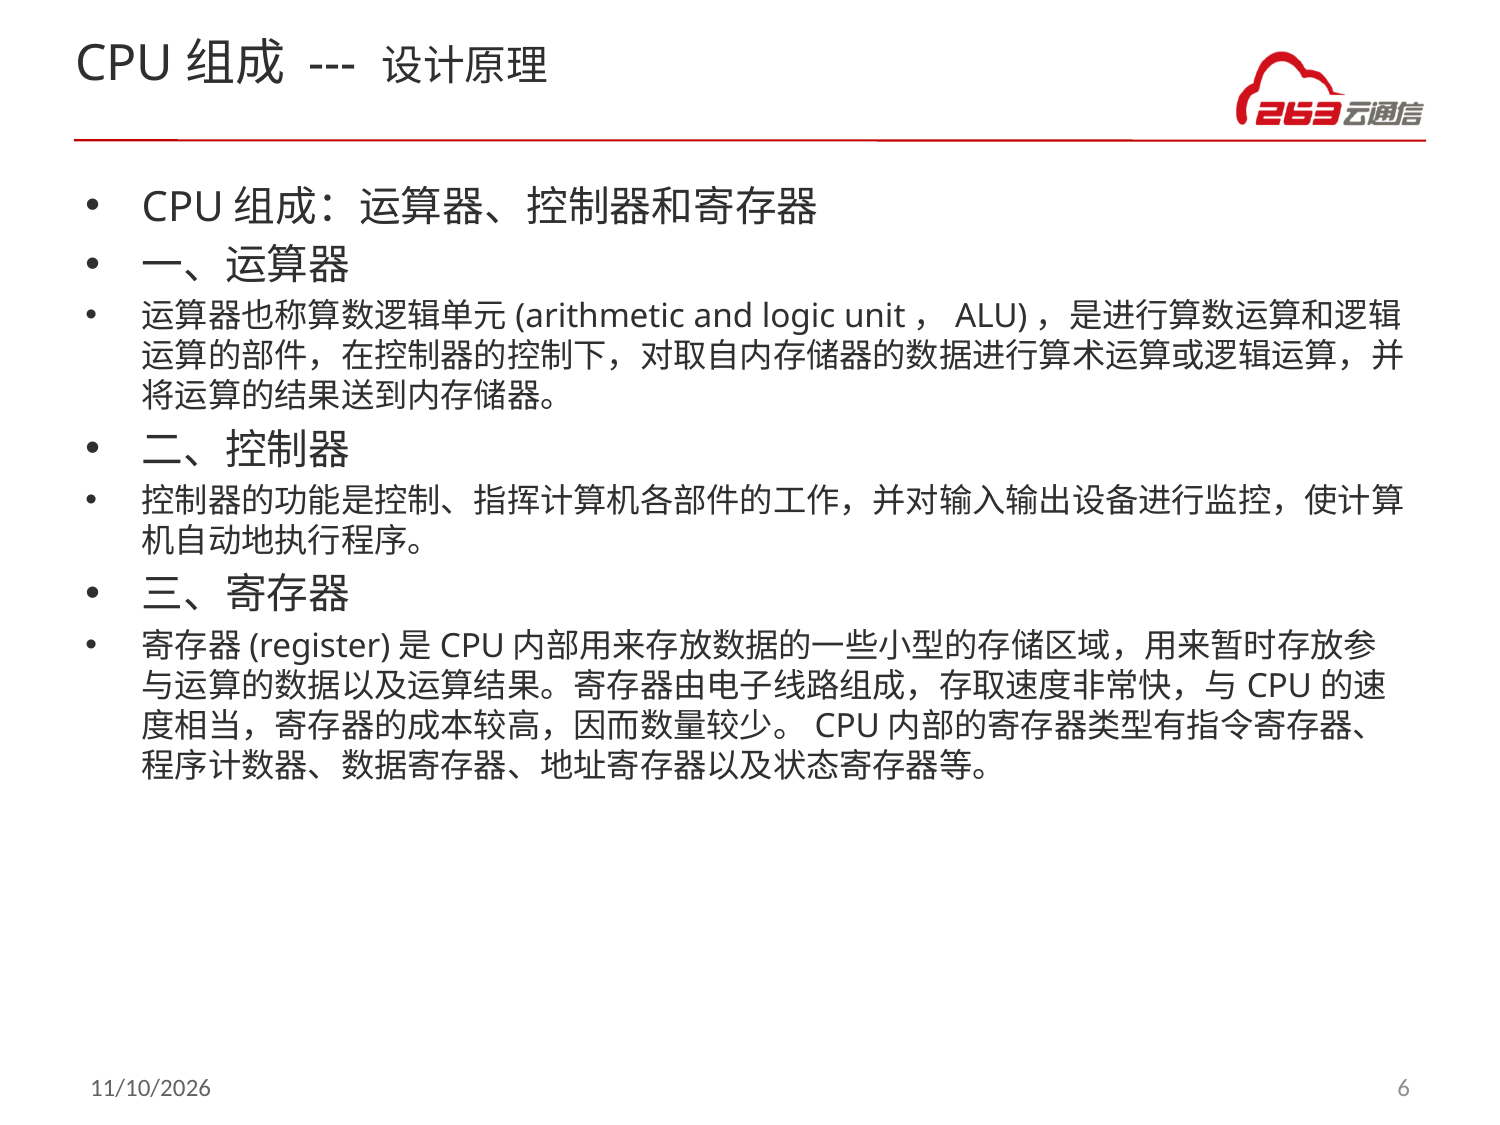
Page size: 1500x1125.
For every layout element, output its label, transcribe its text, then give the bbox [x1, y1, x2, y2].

picture [1230, 37, 1430, 141]
title CPU组成 --- 设计原理 [75, 30, 1235, 136]
list CPU组成：运算器、控制器和寄存器 一、运算器 运算器也称算数逻辑单元(arithmetic and logic unit，ALU)，是进行算数运算和逻辑运算的部件，在控制器的控制下，对取自内存储器的数据进行算术运算或逻辑运算，并将运算的结果送到内存储器。 二、控制器 控制器的功能是控制、指挥计算机各部件的工作，并对输入输出设备进行监控，使计算机自动地执行程序。 三、寄存器 寄存器(register)是CPU内部用来存放数据的一些小型的存储区域，用来暂时存放参与运算的数据以及运算结果。寄存器由电子线路组成，存取速度非常快，与CPU的速度相当，寄存器的成本较高，因而数量较少。CPU内部的寄存器类型有指令寄存器、程序计数器、数据寄存器、地址寄存器以及状态寄存器等。 [70, 171, 1421, 1016]
